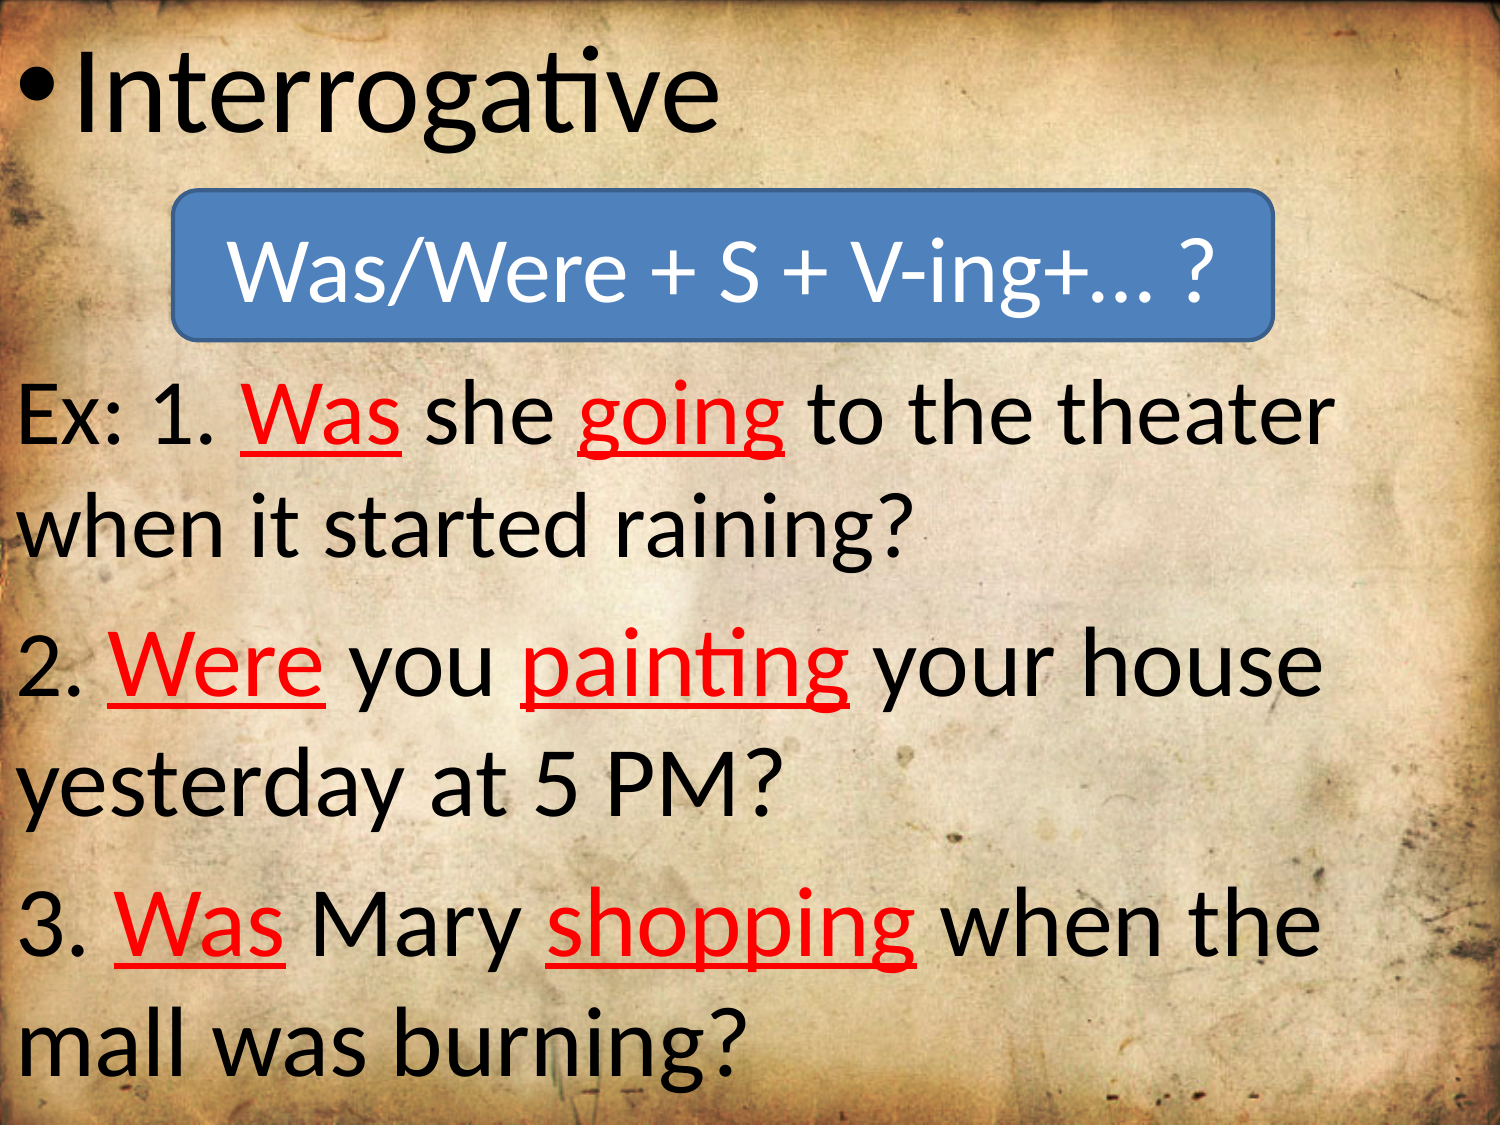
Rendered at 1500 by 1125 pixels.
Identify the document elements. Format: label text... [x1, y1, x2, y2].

text_box Was/Were + S + V-ing+… ? [170, 188, 1276, 343]
list Interrogative Ex: 1. Was she going to the theater when it started raining? 2. Were you painting your house yesterday at 5 PM? 3. Was Mary shopping when the mall was burning? [0, 0, 1500, 1125]
